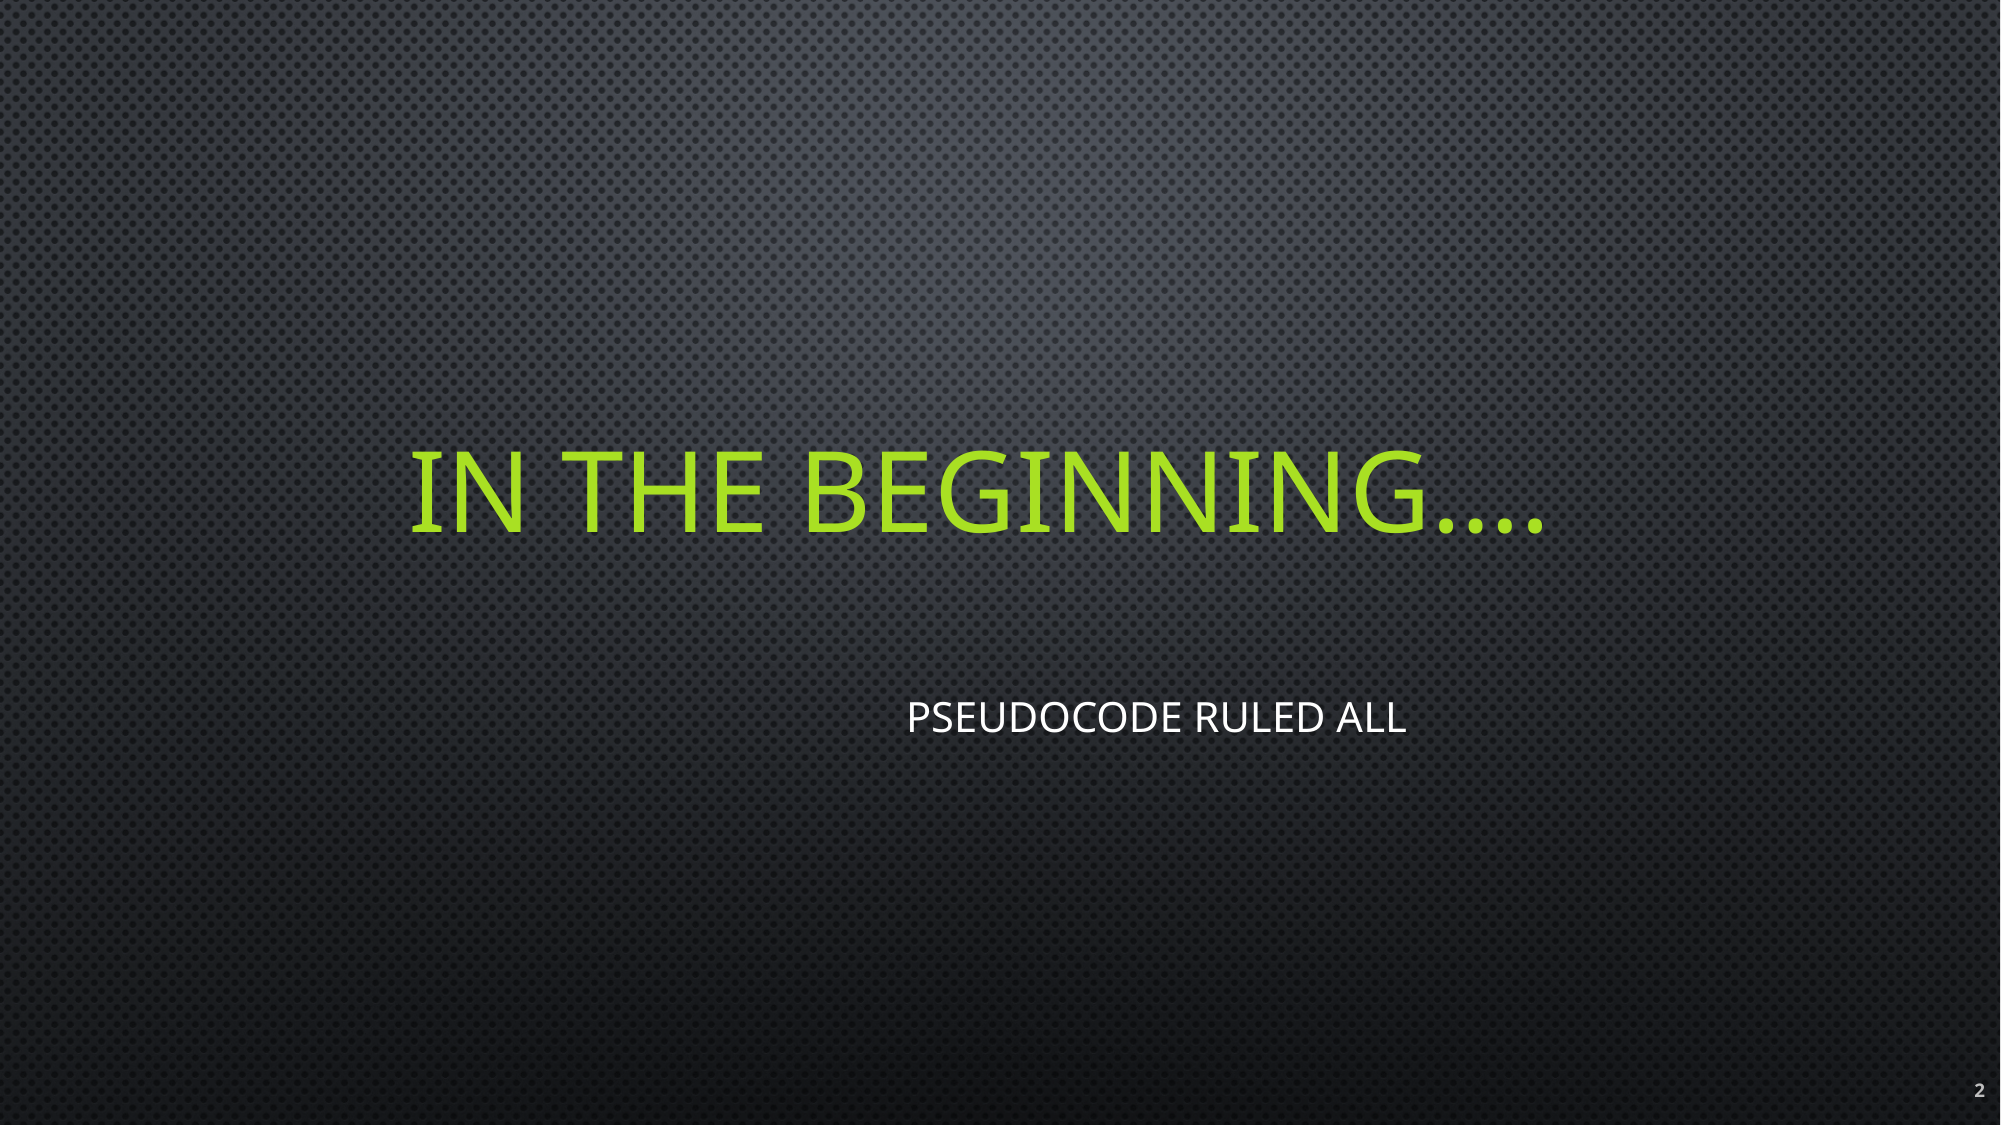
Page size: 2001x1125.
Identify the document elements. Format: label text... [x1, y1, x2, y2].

list Pseudocode Ruled all [536, 682, 1423, 929]
title In the Beginning…. [116, 94, 1842, 563]
slide_number 2 [1909, 1061, 2000, 1122]
